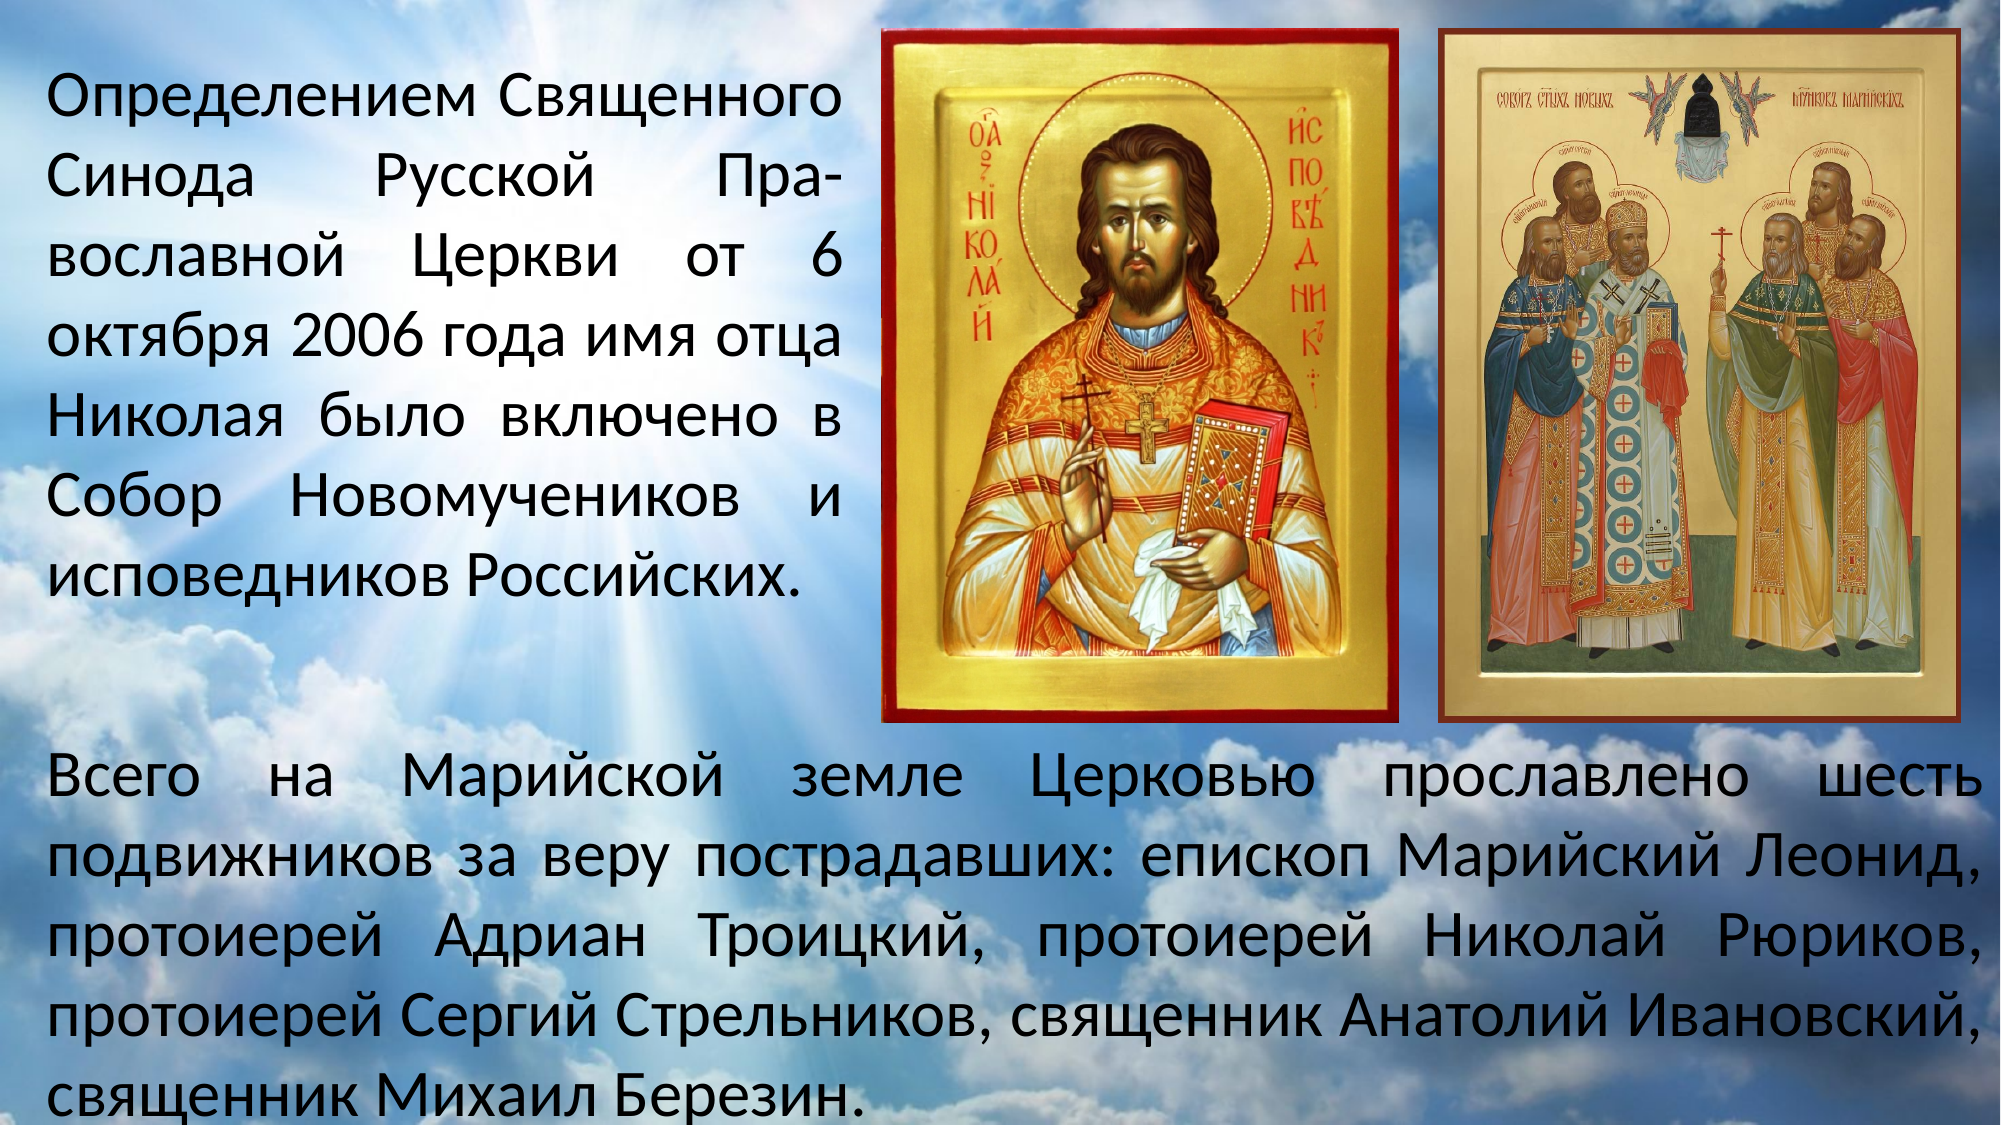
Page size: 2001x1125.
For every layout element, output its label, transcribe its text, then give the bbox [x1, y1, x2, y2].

picture [0, 0, 2001, 1125]
text_box Всего на Марийской земле Церковью прославлено шесть подвижников за веру пострадавших: епископ Марийский Леонид, протоиерей Адриан Троицкий, протоиерей Николай Рюриков, протоиерей Сергий Стрельников, священник Анатолий Ивановский, священник Михаил Березин. [32, 722, 2000, 1125]
text_box Определением Священного Синода Русской Пра-вославной Церкви от 6 октября 2006 года имя отца Николая было включено в Собор Новомучеников и исповедников Российских. [32, 42, 860, 617]
